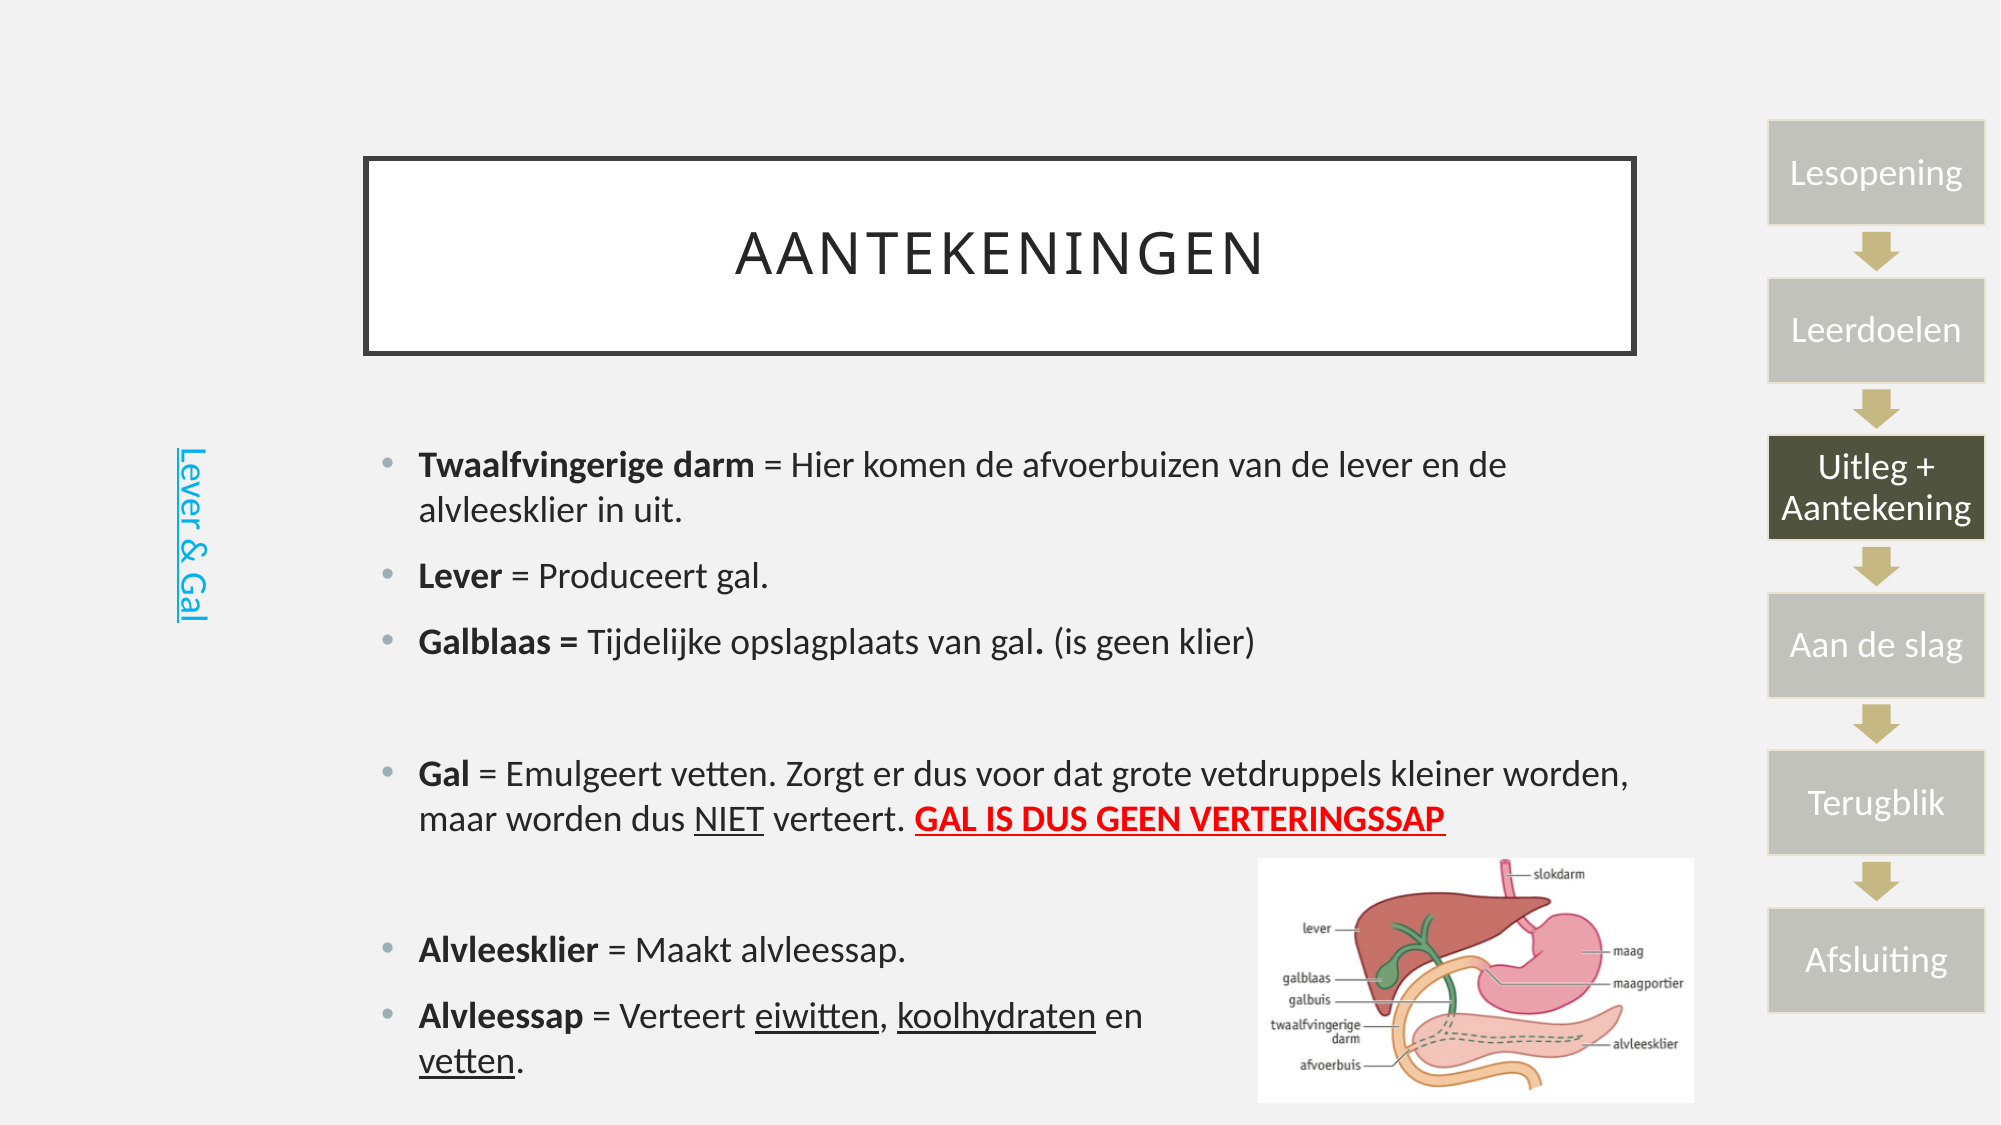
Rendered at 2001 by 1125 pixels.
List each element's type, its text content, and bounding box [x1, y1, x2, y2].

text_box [1753, 119, 2000, 1014]
list Twaalfvingerige darm = Hier komen de afvoerbuizen van de lever en de alvleesklier in uit. Lever = Produceert gal. Galblaas = Tijdelijke opslagplaats van gal. (is geen klier) Gal = Emulgeert vetten. Zorgt er dus voor dat grote vetdruppels kleiner worden, maar worden dus NIET verteert. GAL IS DUS GEEN VERTERINGSSAP Alvleesklier = Maakt alvleessap. Alvleessap = Verteert eiwitten, koolhydraten en vetten. [366, 432, 1683, 1100]
text_box Lever & Gal [166, 432, 227, 930]
title aantekeningen [363, 156, 1637, 356]
picture [1258, 858, 1694, 1103]
